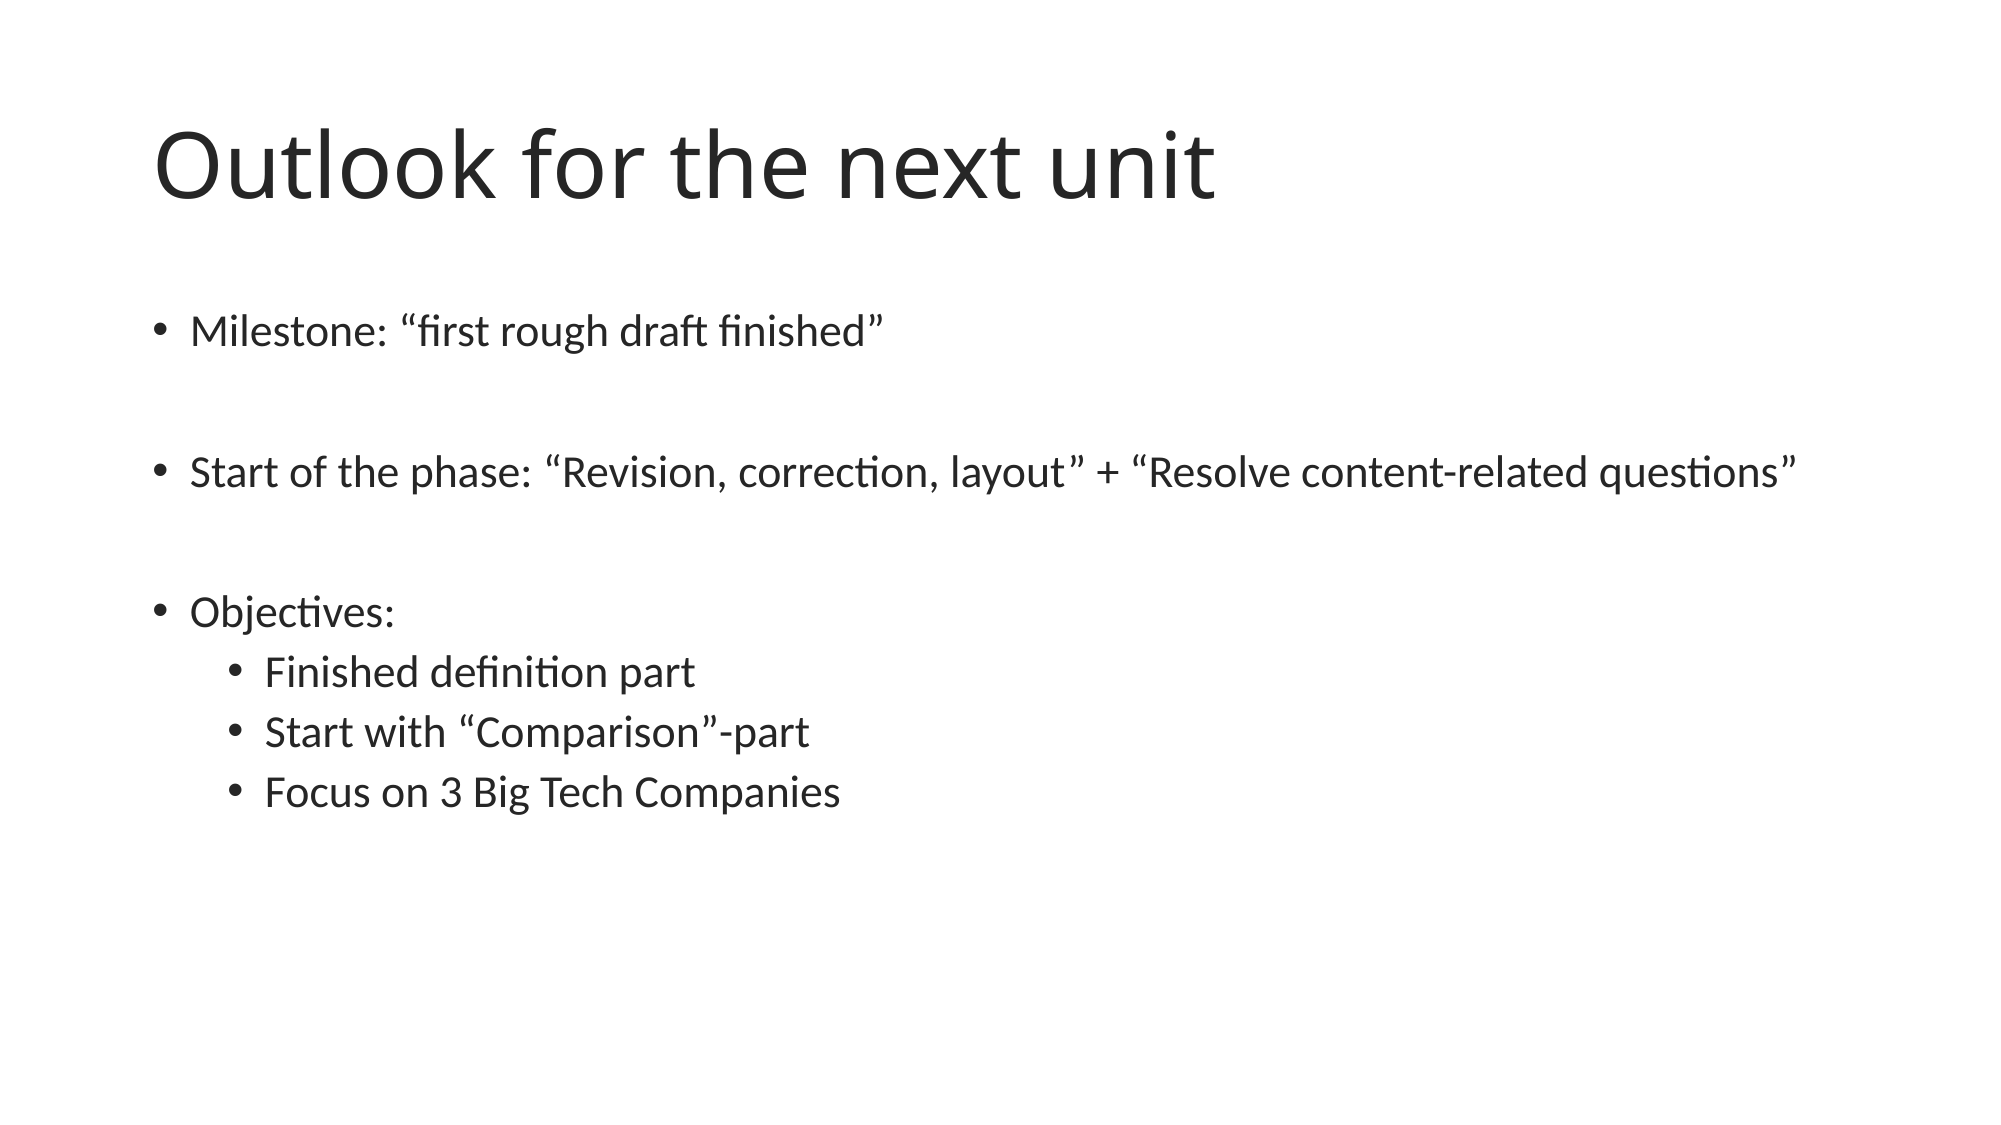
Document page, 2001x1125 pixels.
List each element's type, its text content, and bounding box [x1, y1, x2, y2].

list Milestone: “first rough draft finished” Start of the phase: “Revision, correction, layout” + “Resolve content-related questions” Objectives: Finished definition part Start with “Comparison”-part Focus on 3 Big Tech Companies [137, 299, 1863, 1014]
title Outlook for the next unit [137, 59, 1863, 278]
